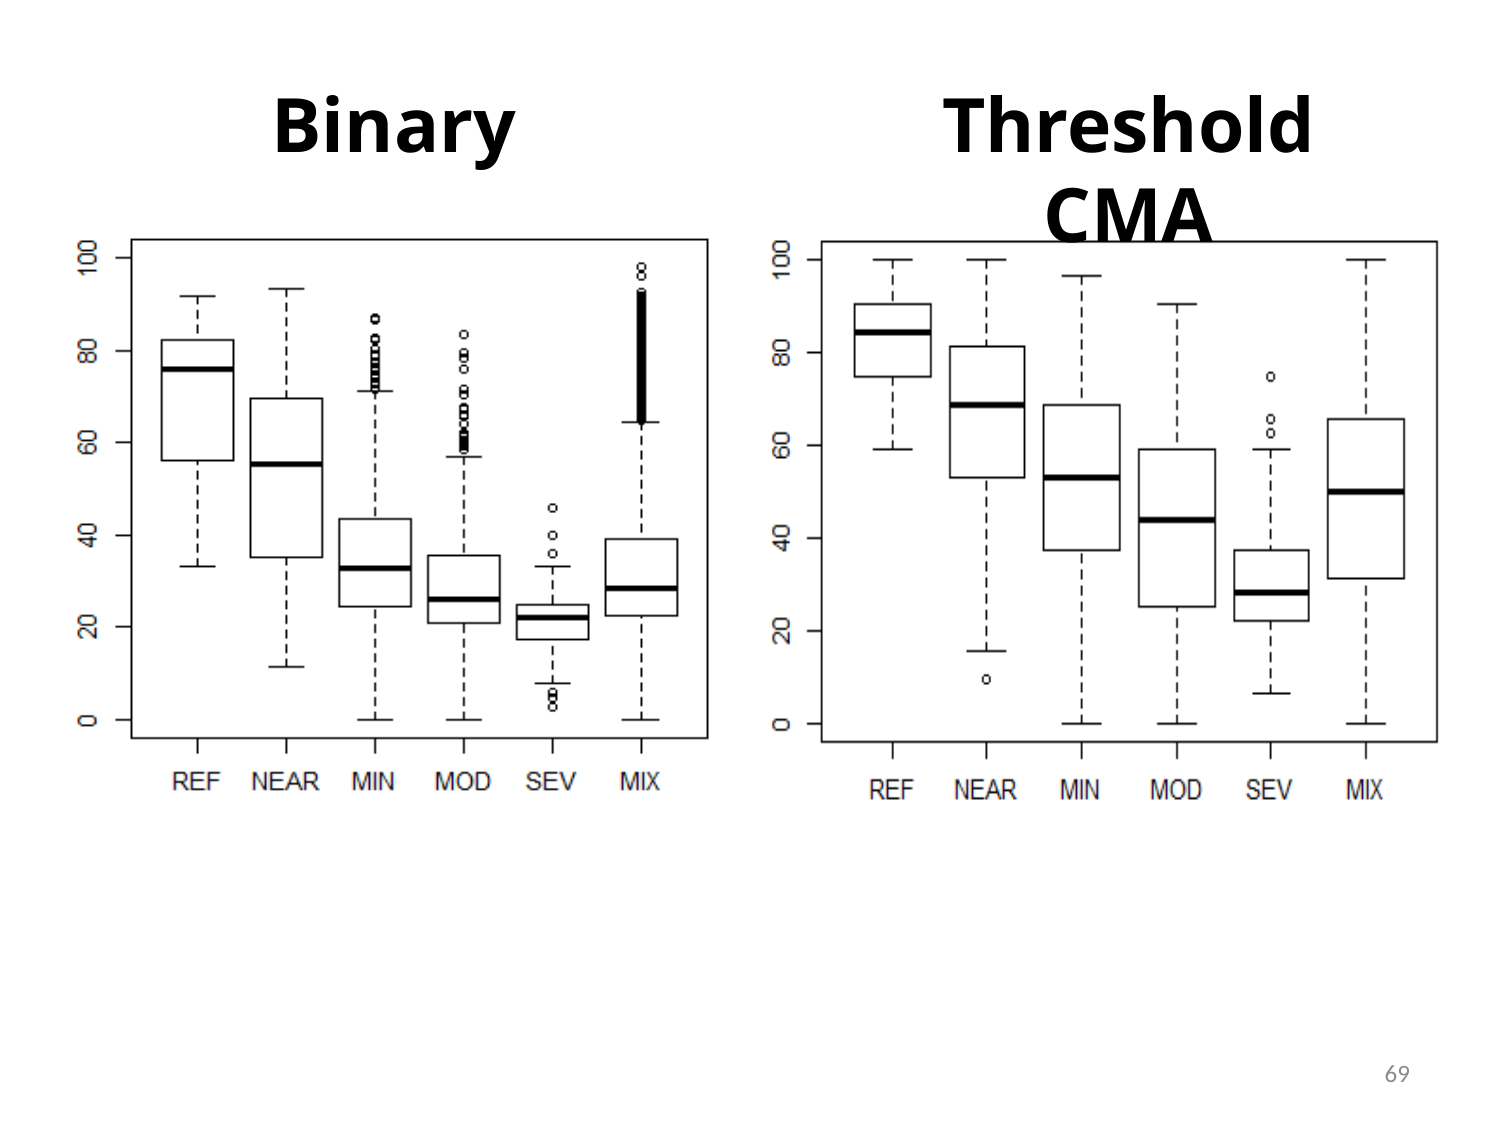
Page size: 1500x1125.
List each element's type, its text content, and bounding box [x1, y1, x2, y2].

picture [12, 226, 1457, 838]
slide_number 69 [1074, 1042, 1425, 1103]
text_box Binary [112, 70, 675, 176]
text_box Threshold CMA [847, 70, 1410, 225]
